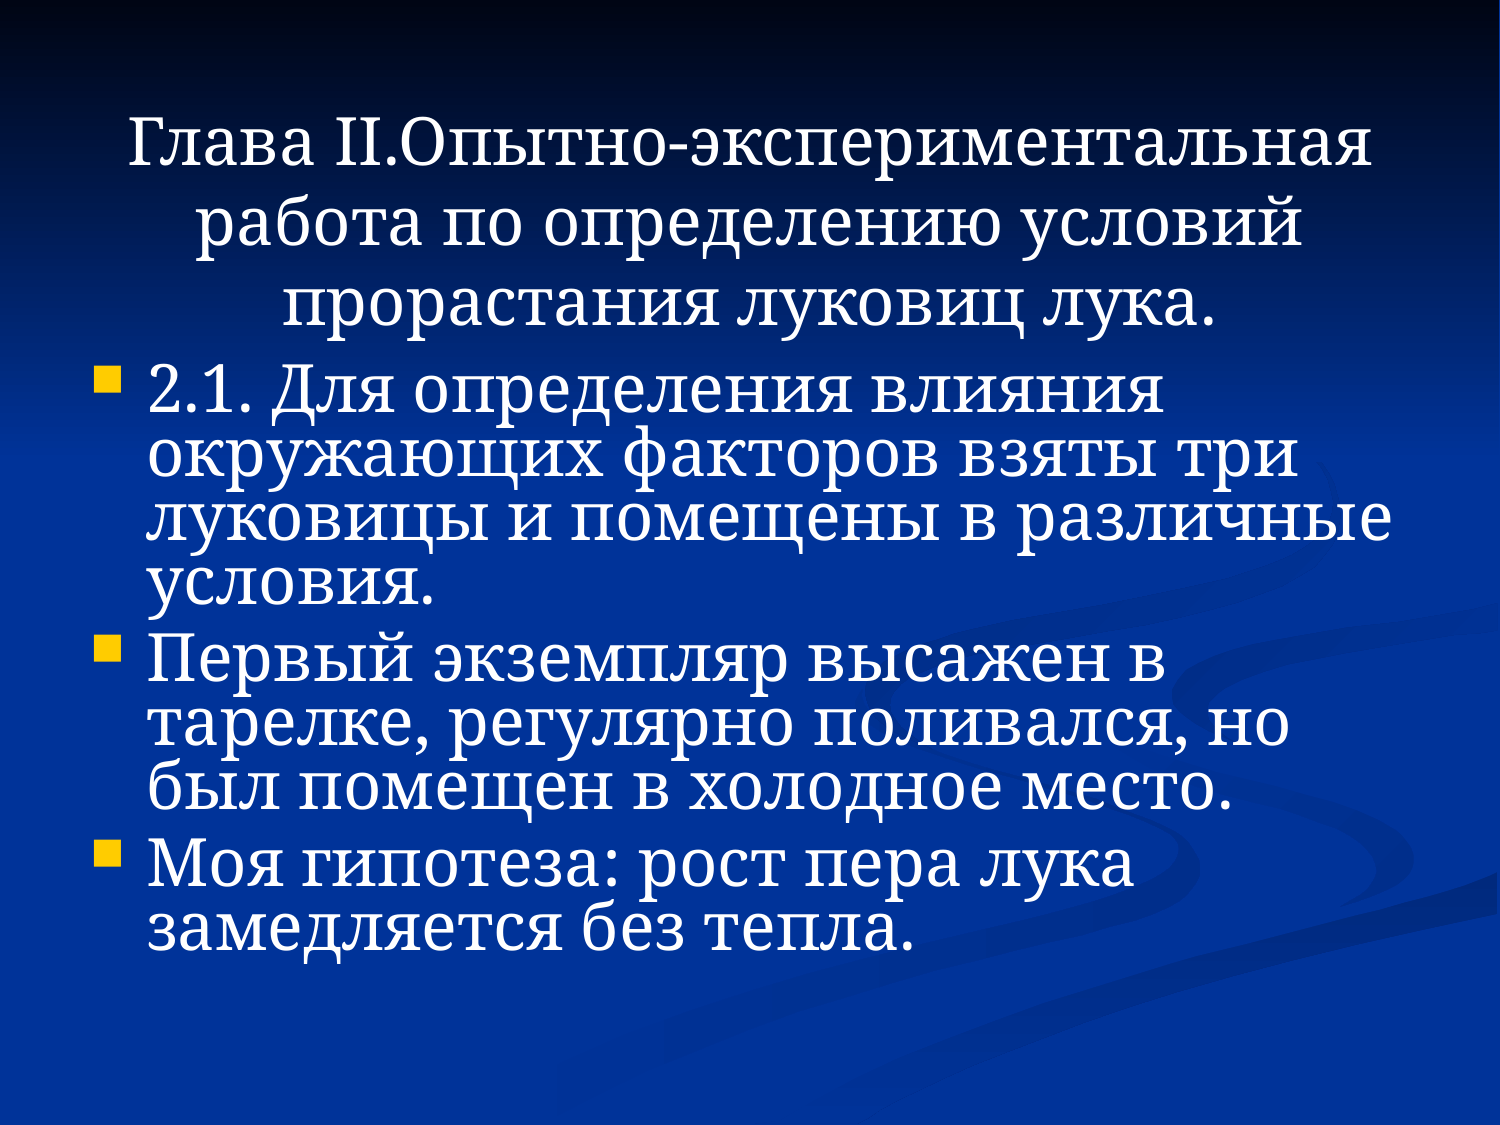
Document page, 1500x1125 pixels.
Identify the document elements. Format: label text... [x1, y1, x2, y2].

title Глава ІІ.Опытно-экспериментальная работа по определению условий прорастания луковиц лука. [74, 44, 1426, 233]
list 2.1. Для определения влияния окружающих факторов взяты три луковицы и помещены в различные условия. Первый экземпляр высажен в тарелке, регулярно поливался, но был помещен в холодное место. Моя гипотеза: рост пера лука замедляется без тепла. [74, 262, 1426, 1006]
